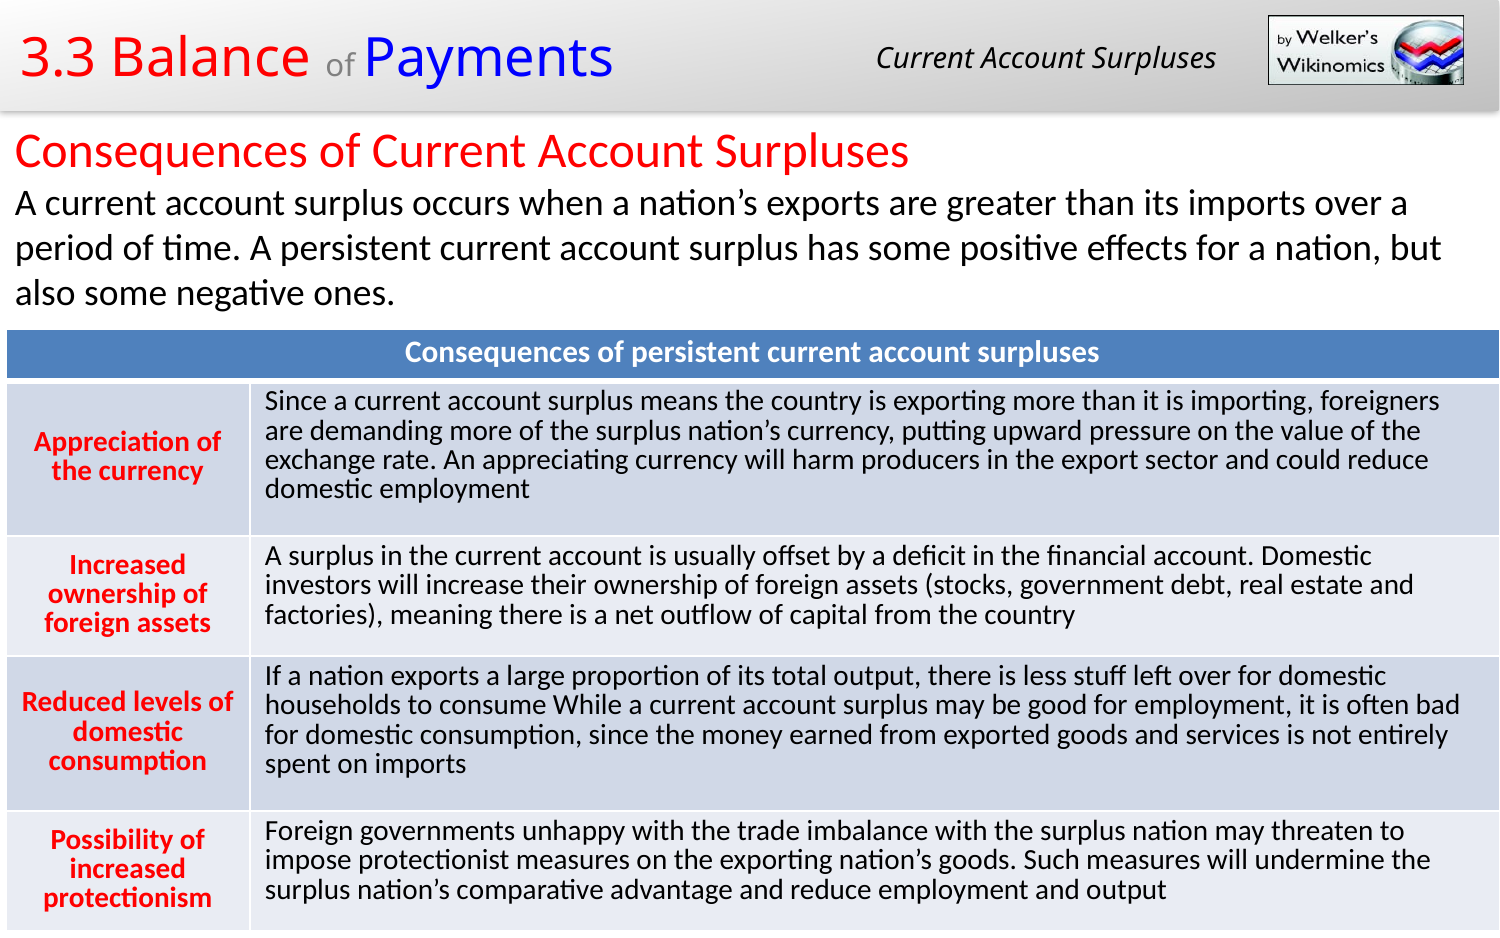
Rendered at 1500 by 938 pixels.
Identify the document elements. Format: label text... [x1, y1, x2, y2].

table_cell Increased ownership of foreign assets [7, 537, 249, 655]
table_cell A surplus in the current account is usually offset by a deficit in the financial account. Domestic investors will increase their ownership of foreign assets (stocks, government debt, real estate and factories), meaning there is a net outflow of capital from the country [251, 537, 1499, 655]
table_cell Possibility of increased protectionism [7, 812, 249, 930]
table_header Consequences of persistent current account surpluses [7, 330, 1499, 378]
text_box Consequences of Current Account Surpluses A current account surplus occurs when a nation’s exports are greater than its imports over a period of time. A persistent current account surplus has some positive effects for a nation, but also some negative ones. [0, 110, 1500, 321]
picture [1268, 15, 1464, 85]
table_cell Reduced levels of domestic consumption [7, 657, 249, 810]
table_cell Appreciation of the currency [7, 384, 249, 535]
text_box Current Account Surpluses [837, 33, 1256, 81]
table_cell Foreign governments unhappy with the trade imbalance with the surplus nation may threaten to impose protectionist measures on the exporting nation’s goods. Such measures will undermine the surplus nation’s comparative advantage and reduce employment and output [251, 812, 1499, 930]
table_cell If a nation exports a large proportion of its total output, there is less stuff left over for domestic households to consume While a current account surplus may be good for employment, it is often bad for domestic consumption, since the money earned from exported goods and services is not entirely spent on imports [251, 657, 1499, 810]
table_cell Since a current account surplus means the country is exporting more than it is importing, foreigners are demanding more of the surplus nation’s currency, putting upward pressure on the value of the exchange rate. An appreciating currency will harm producers in the export sector and could reduce domestic employment [251, 384, 1499, 535]
